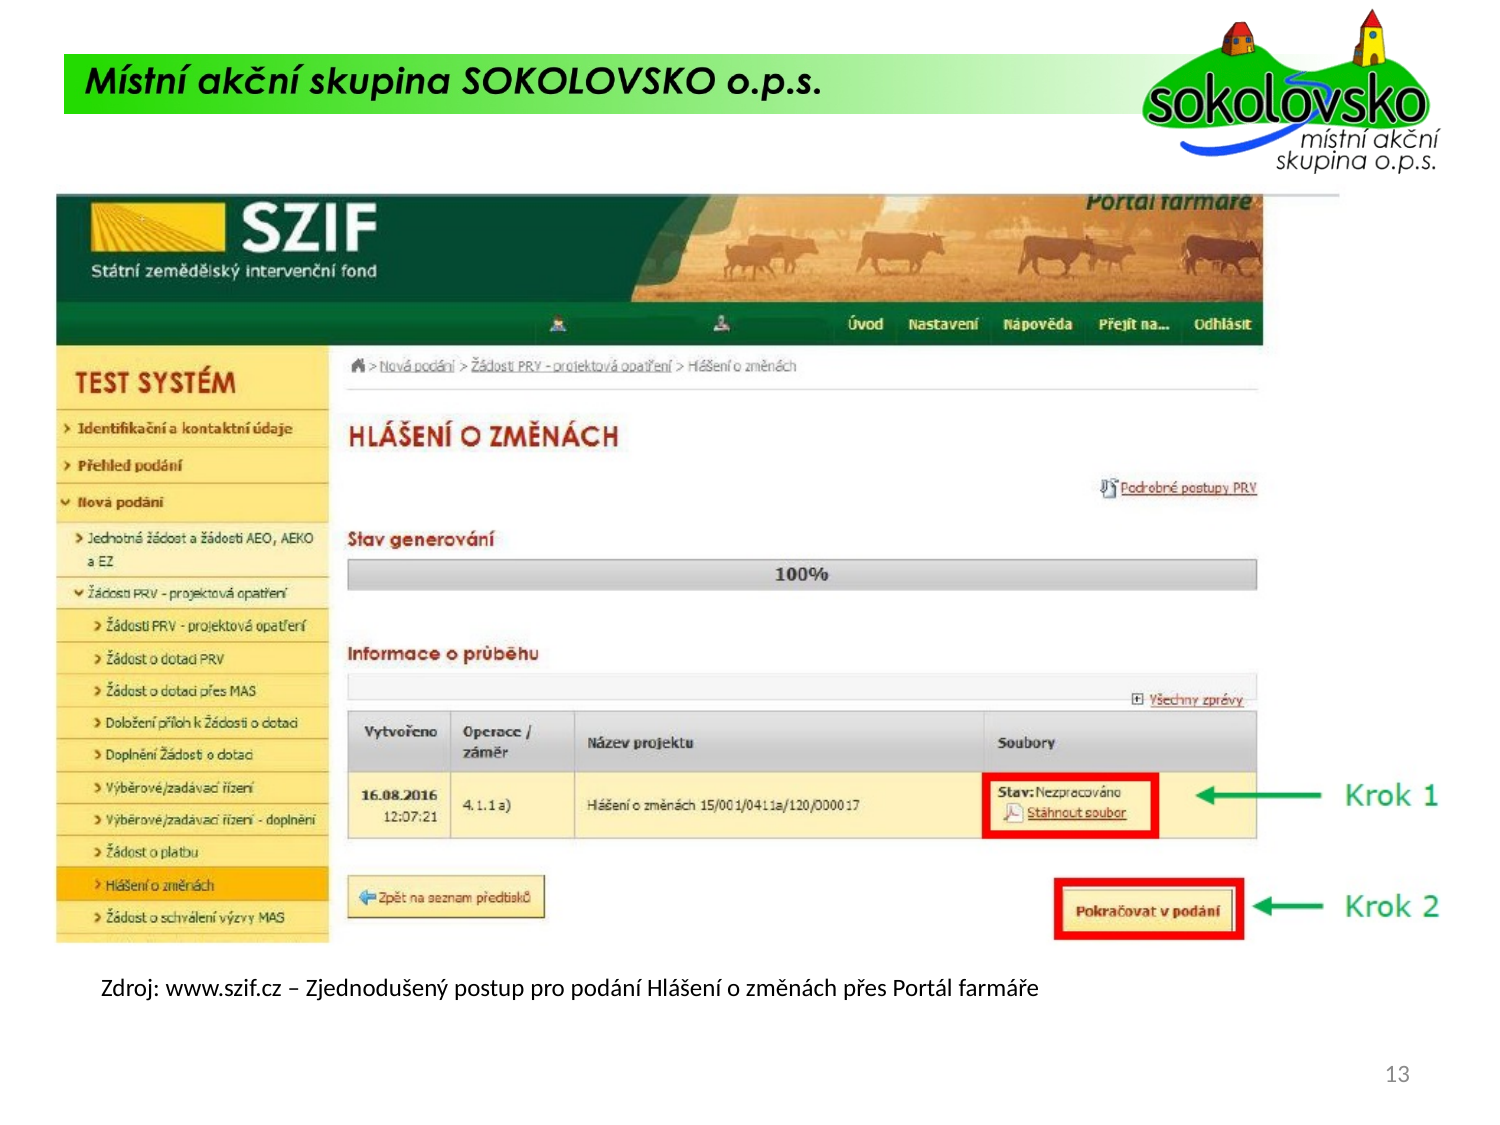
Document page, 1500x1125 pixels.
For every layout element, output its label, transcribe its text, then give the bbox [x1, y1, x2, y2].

picture [64, 0, 1455, 197]
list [32, 184, 1468, 982]
slide_number 13 [1074, 1042, 1425, 1103]
text_box Zdroj: www.szif.cz – Zjednodušený postup pro podání Hlášení o změnách přes Portál farmáře [86, 990, 1057, 1039]
